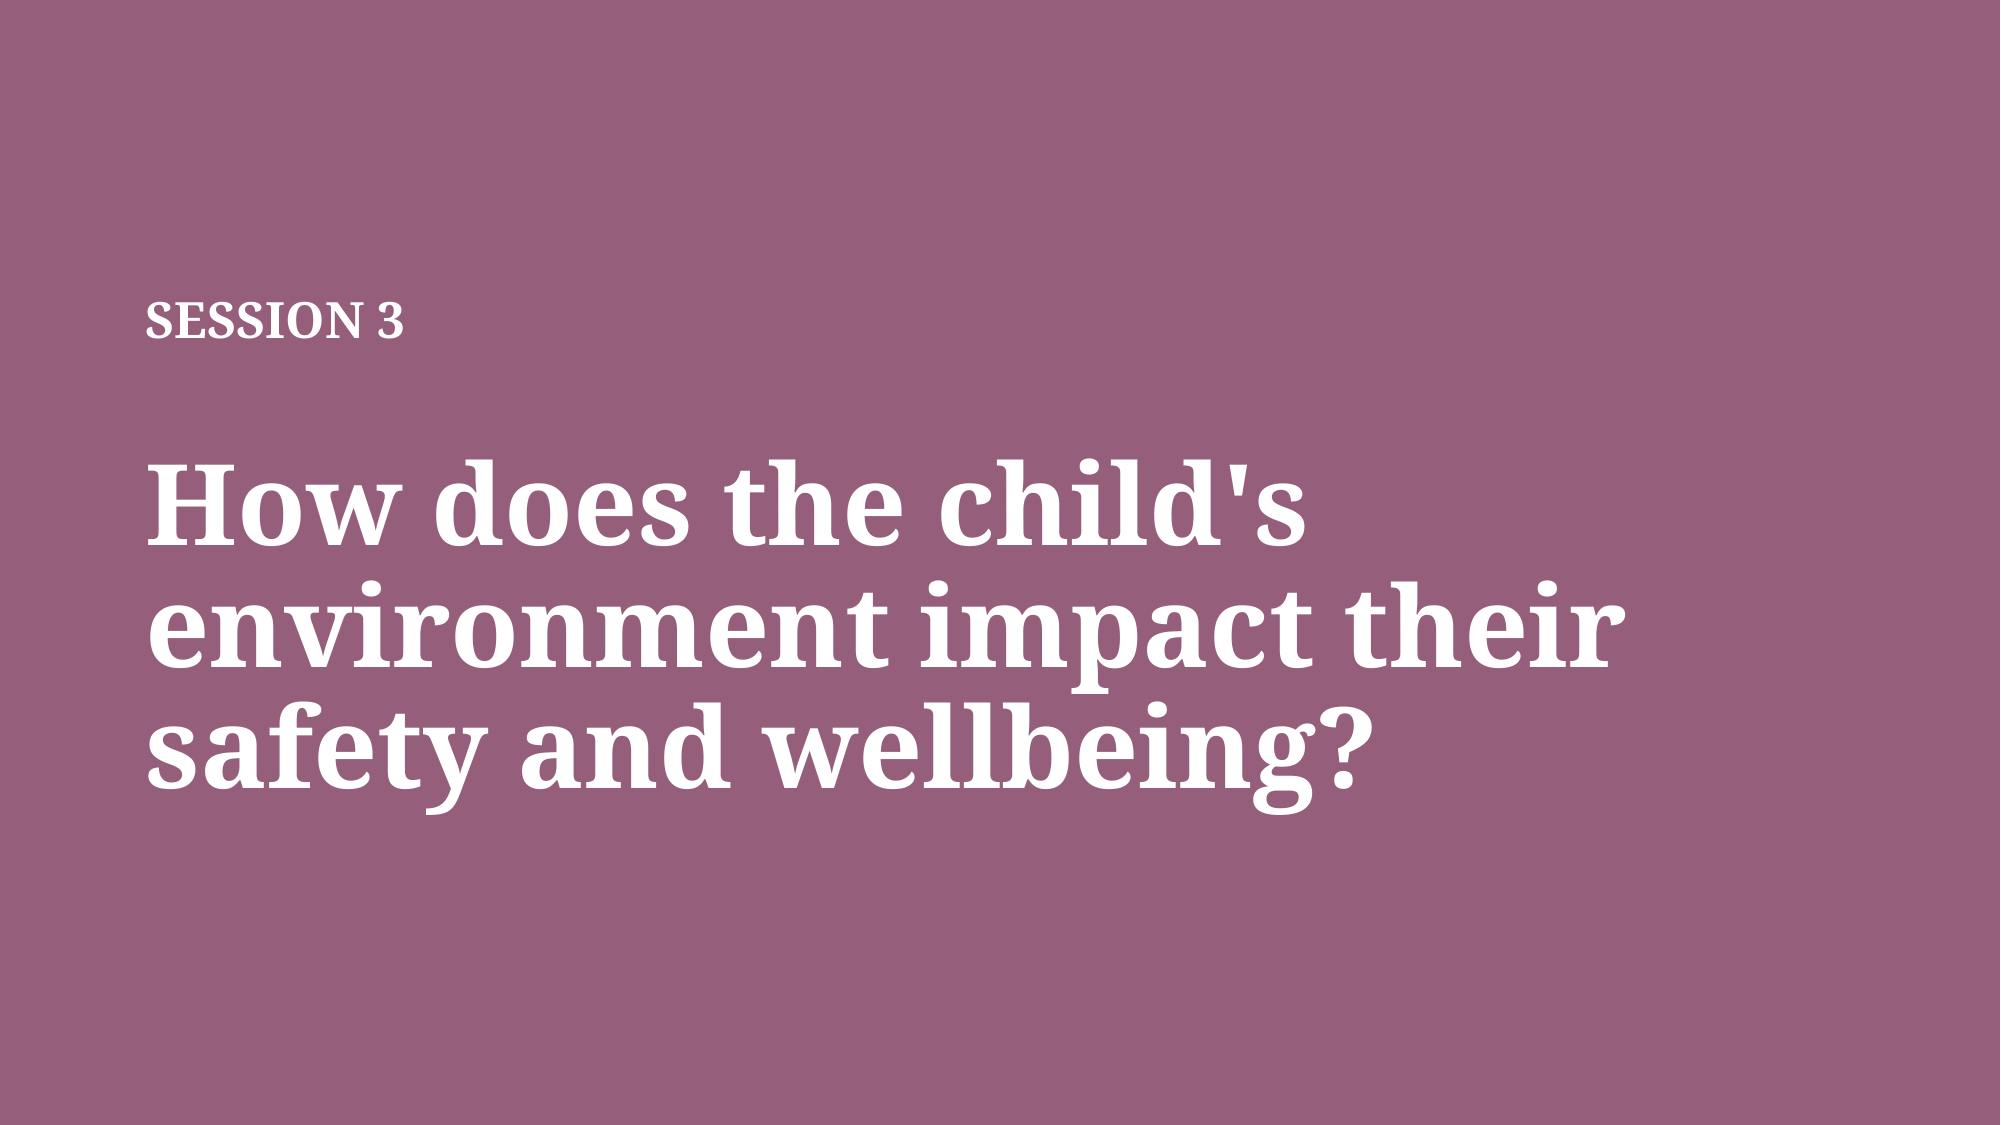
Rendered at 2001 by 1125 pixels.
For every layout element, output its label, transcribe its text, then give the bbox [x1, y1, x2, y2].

text_box SESSION 3 How does the child's environment impact their safety and wellbeing? [130, 508, 1792, 601]
